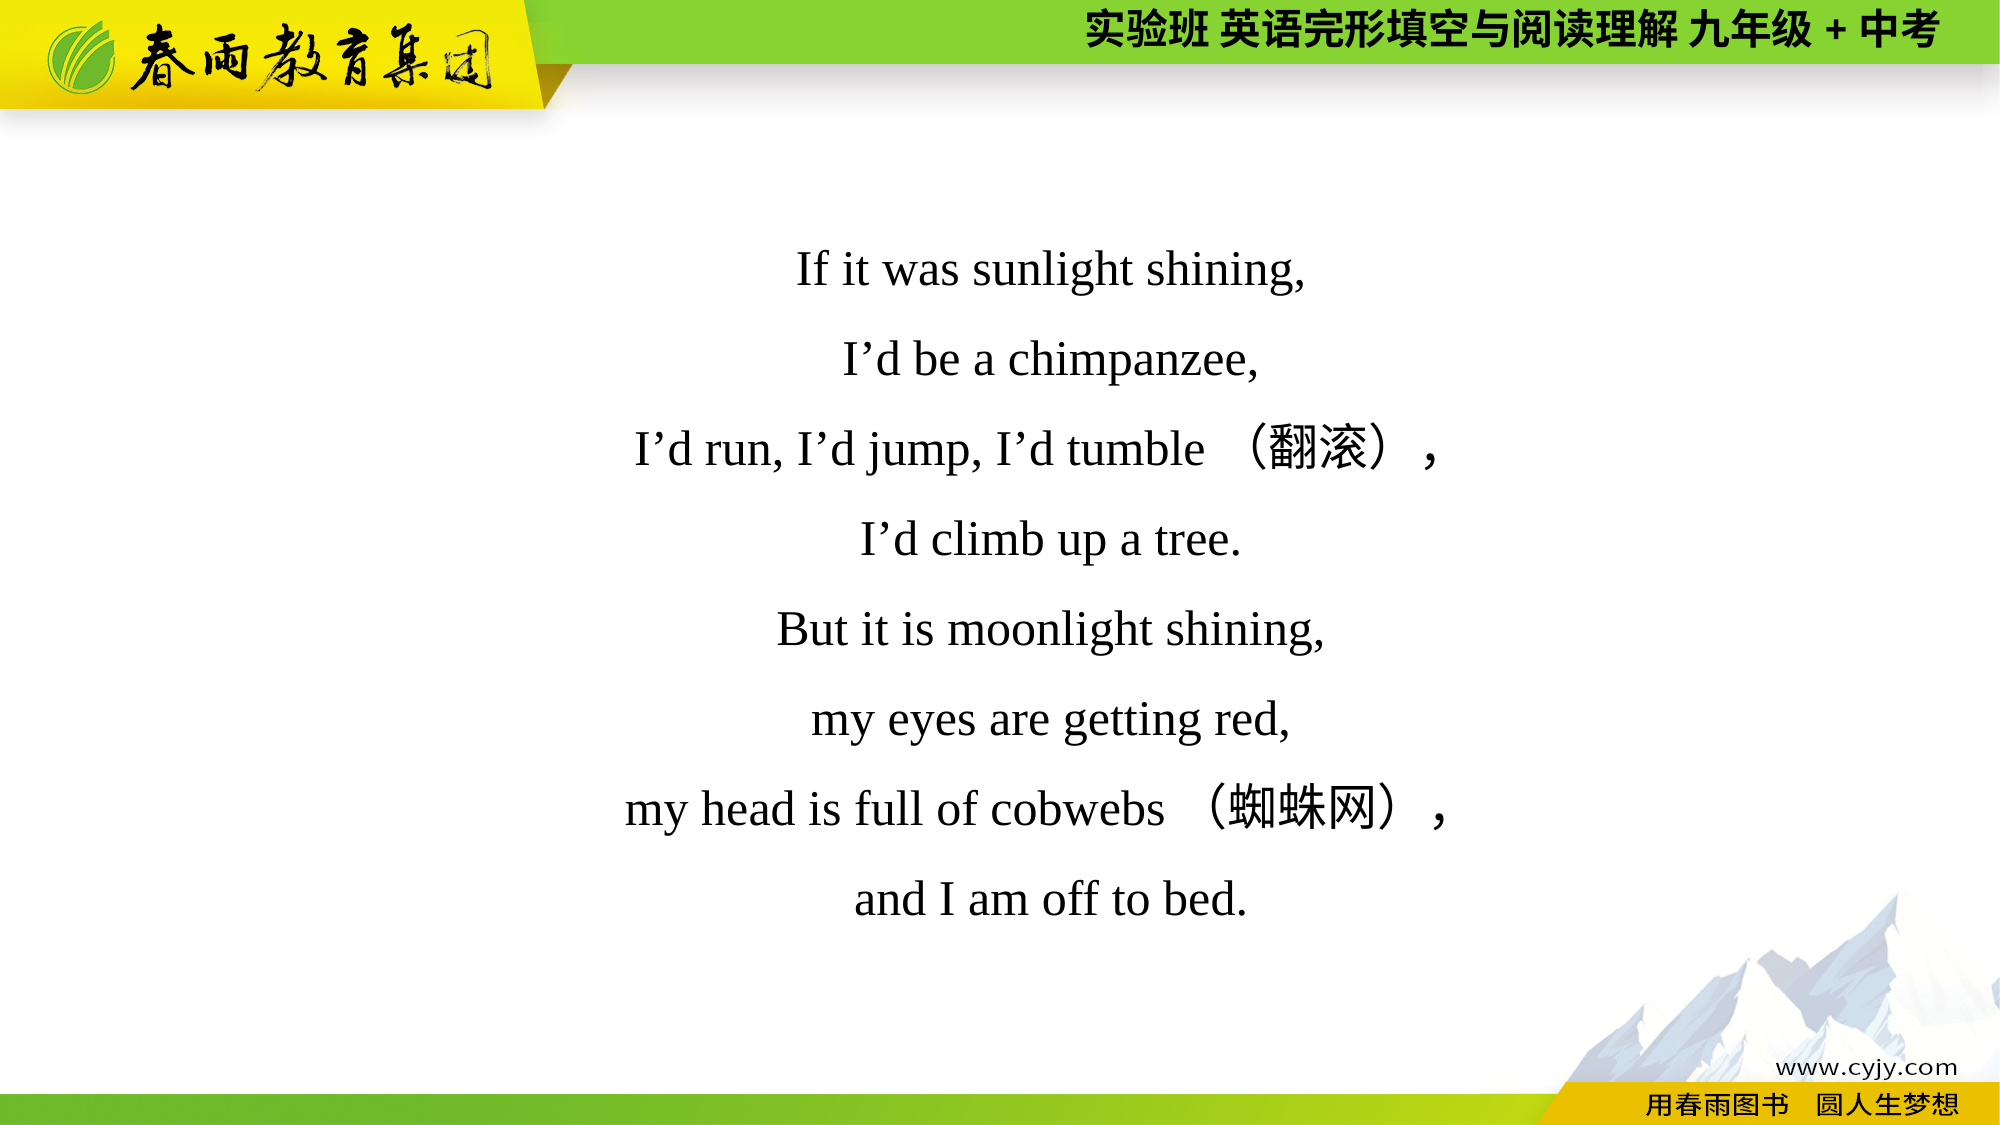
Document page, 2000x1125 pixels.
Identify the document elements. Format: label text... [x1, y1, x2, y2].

list If it was sunlight shining, I’d be a chimpanzee, I’d run, I’d jump, I’d tumble（翻滚）， I’d climb up a tree. But it is moonlight shining, my eyes are getting red, my head is full of cobwebs（蜘蛛网）， and I am off to bed. [59, 198, 1944, 941]
picture [0, 0, 2000, 1125]
